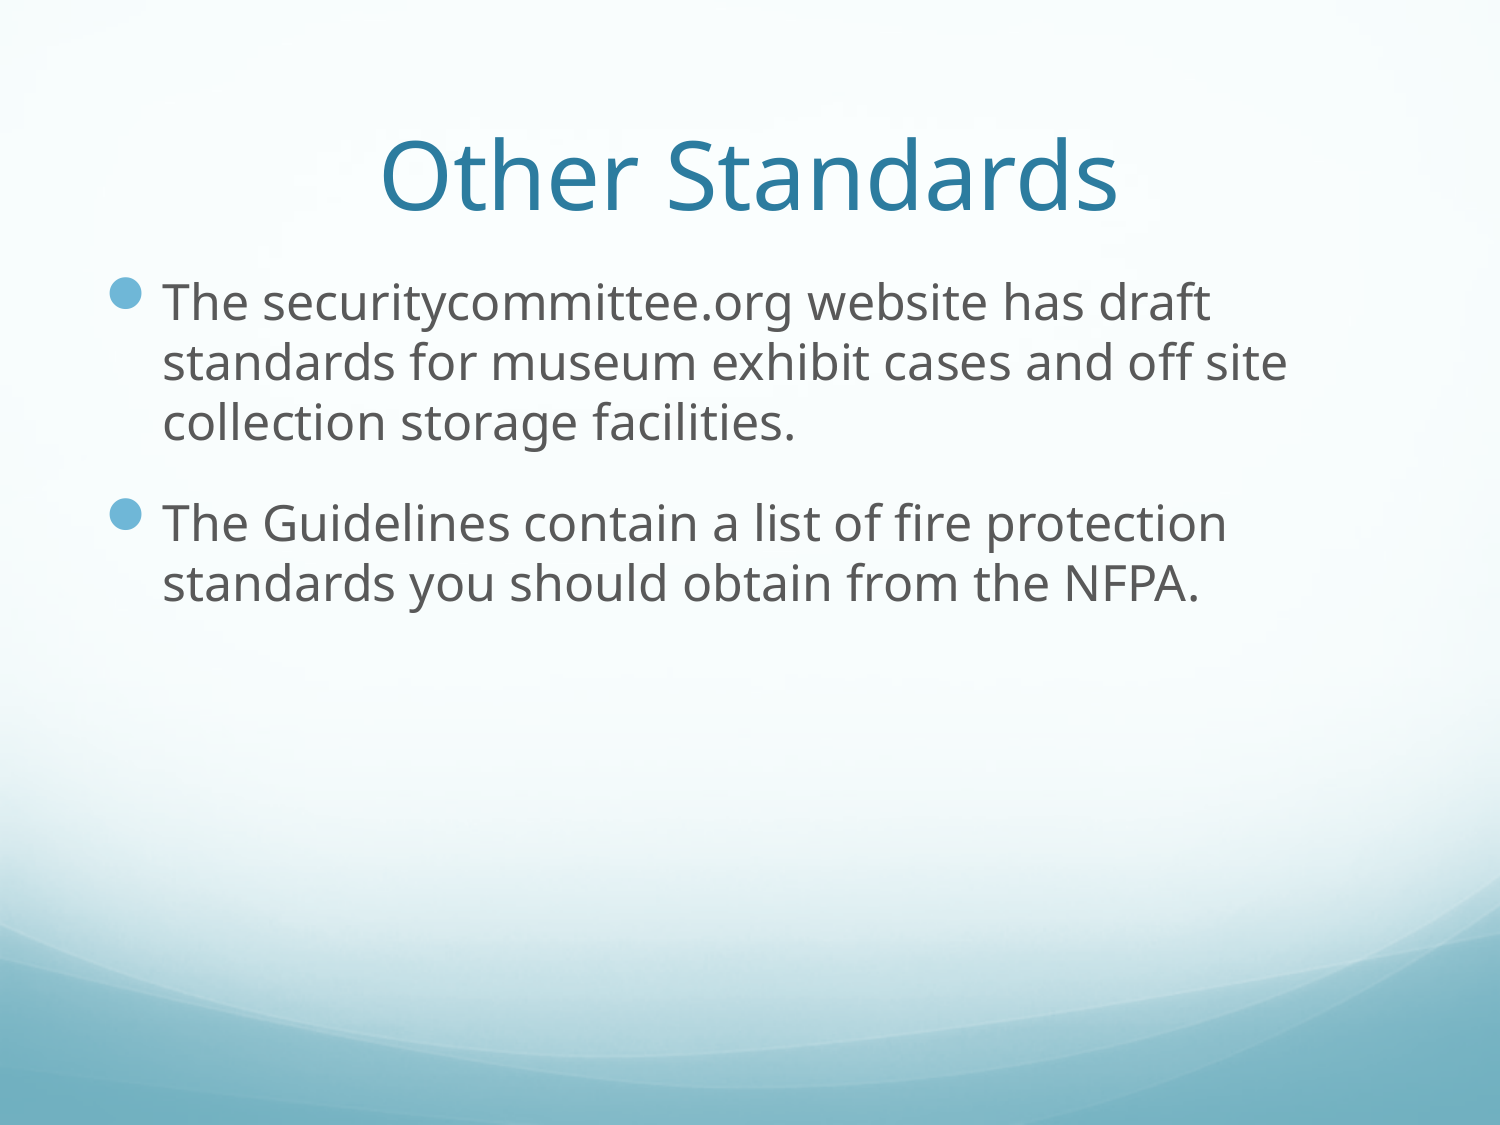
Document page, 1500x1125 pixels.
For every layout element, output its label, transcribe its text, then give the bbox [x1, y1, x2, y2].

list The securitycommittee.org website has draft standards for museum exhibit cases and off site collection storage facilities. The Guidelines contain a list of fire protection standards you should obtain from the NFPA. [90, 262, 1410, 975]
title Other Standards [90, 17, 1410, 237]
